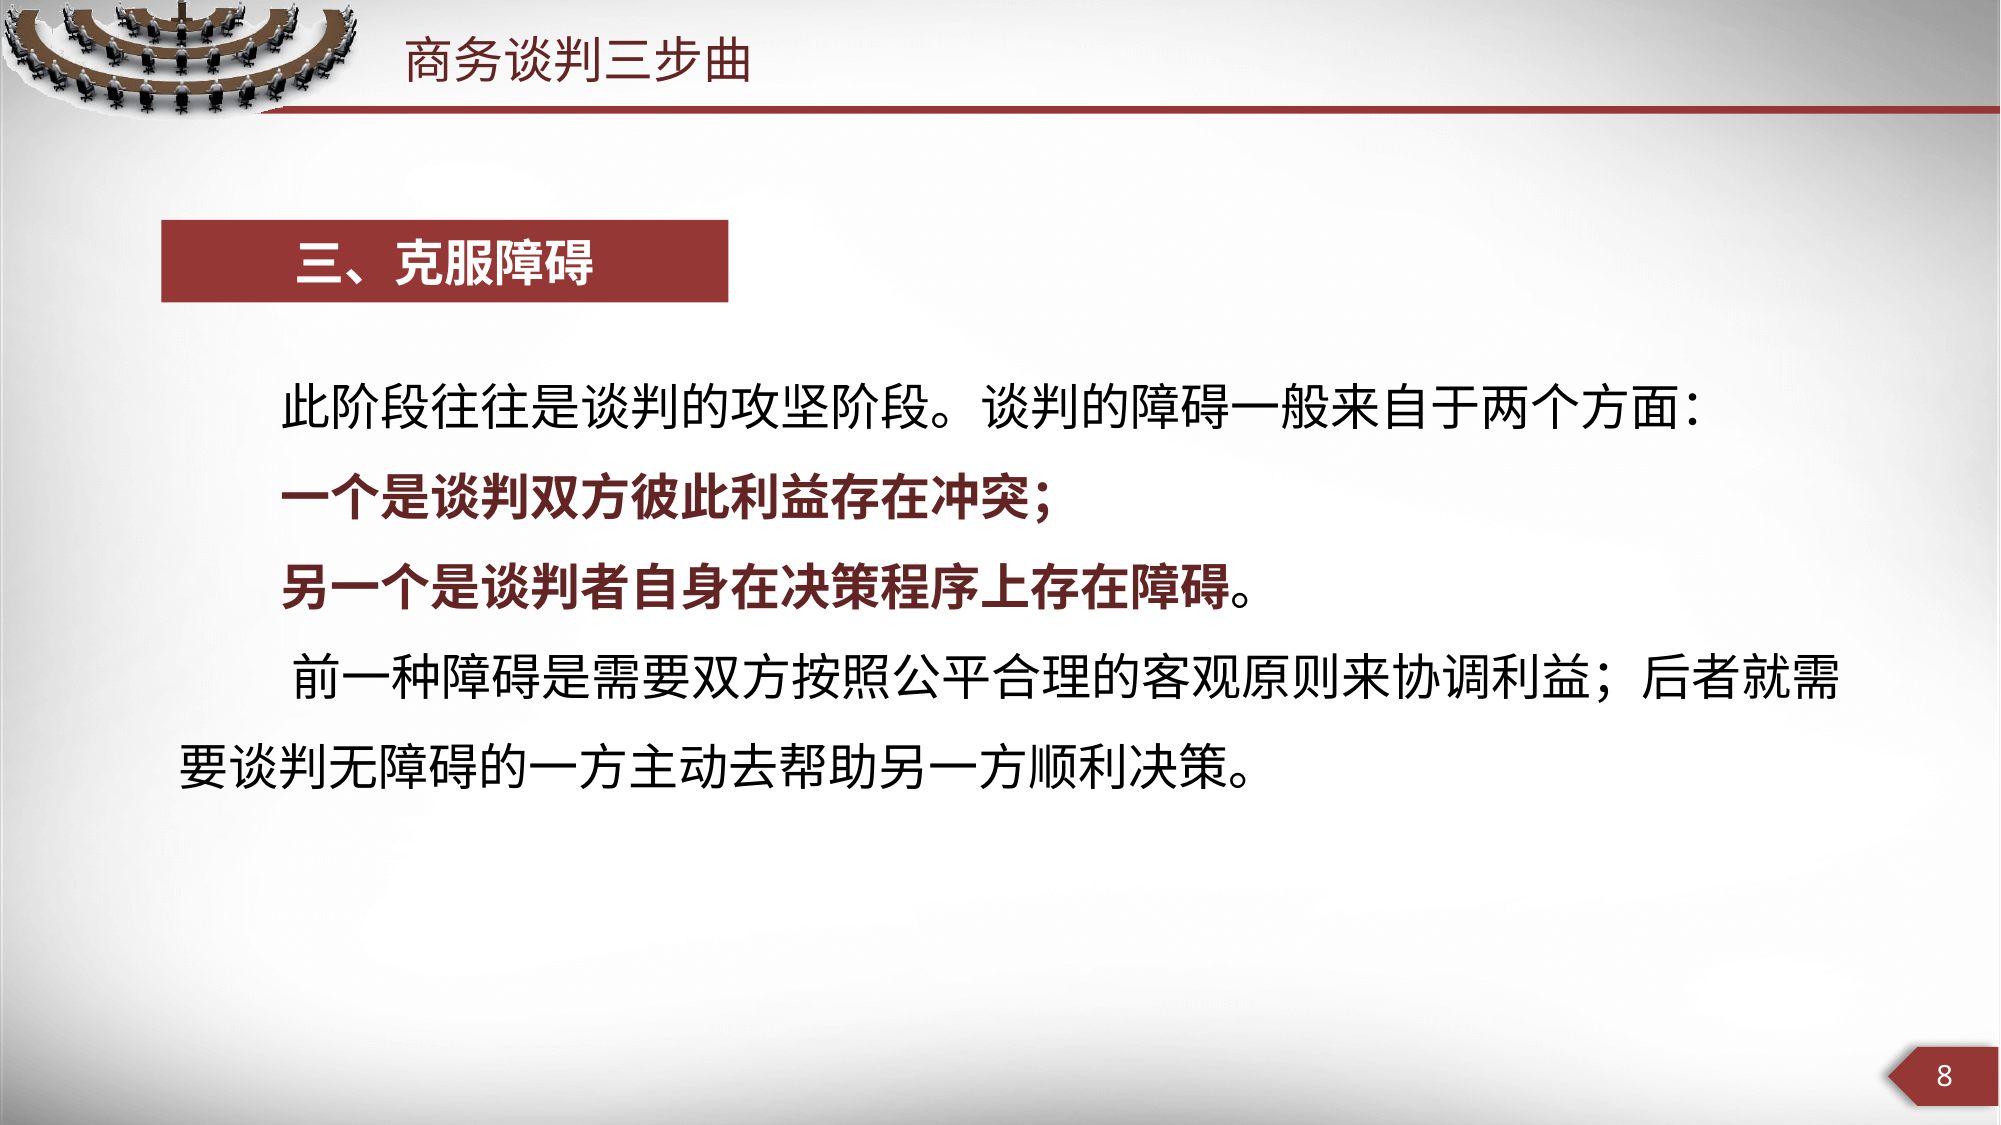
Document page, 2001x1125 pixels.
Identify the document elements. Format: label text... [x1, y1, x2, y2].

list 商务谈判三步曲 [388, 11, 1074, 107]
text_box 三、克服障碍 [161, 219, 729, 303]
slide_number 8 [1889, 1046, 2000, 1107]
text_box 此阶段往往是谈判的攻坚阶段。谈判的障碍一般来自于两个方面： 一个是谈判双方彼此利益存在冲突； 另一个是谈判者自身在决策程序上存在障碍。 前一种障碍是需要双方按照公平合理的客观原则来协调利益；后者就需要谈判无障碍的一方主动去帮助另一方顺利决策。 [163, 338, 1875, 1059]
picture [0, 0, 2001, 1125]
